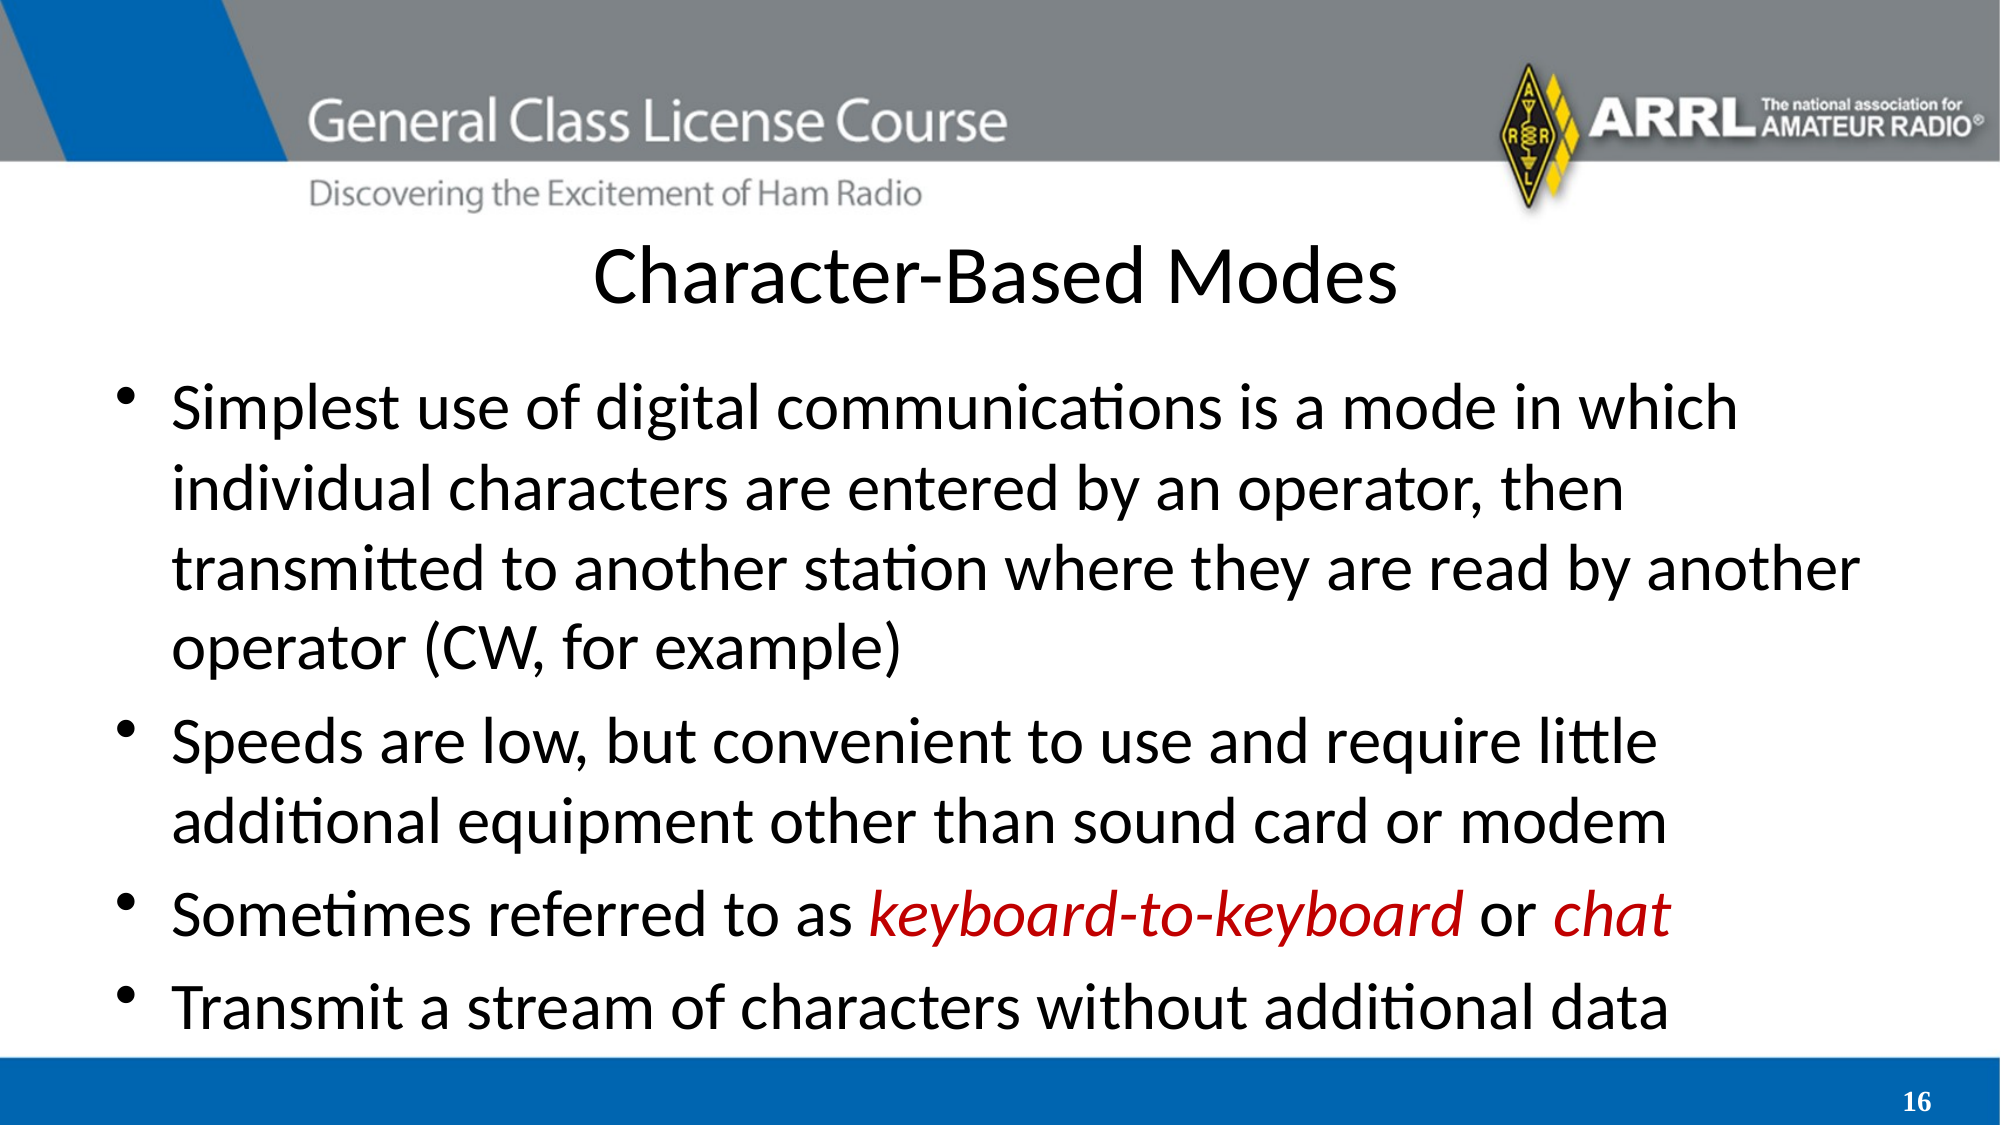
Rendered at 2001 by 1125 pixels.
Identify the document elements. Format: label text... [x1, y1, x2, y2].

list Simplest use of digital communications is a mode in which individual characters are entered by an operator, then transmitted to another station where they are read by another operator (CW, for example) Speeds are low, but convenient to use and require little additional equipment other than sound card or modem Sometimes referred to as keyboard-to-keyboard or chat Transmit a stream of characters without additional data [99, 355, 1900, 1075]
title Character-Based Modes [96, 212, 1897, 356]
picture [0, 0, 2001, 1125]
